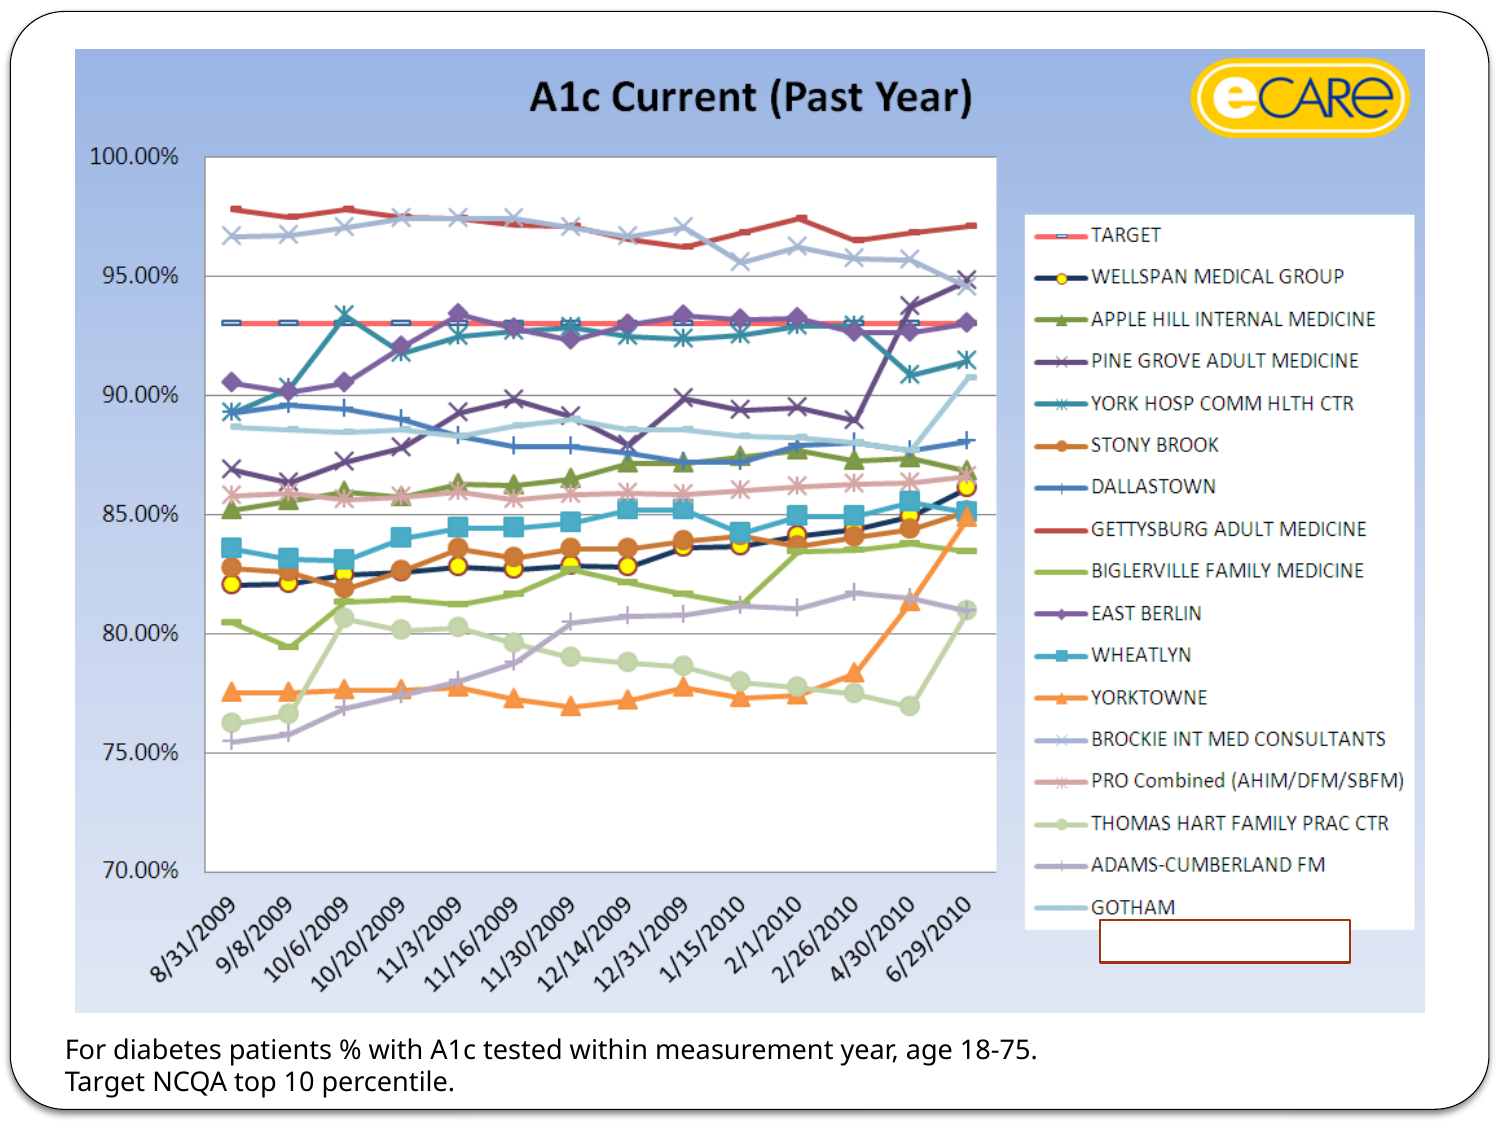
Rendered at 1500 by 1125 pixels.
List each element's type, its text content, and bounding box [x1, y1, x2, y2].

text_box For diabetes patients % with A1c tested within measurement year, age 18-75. Target NCQA top 10 percentile. [50, 1024, 1438, 1105]
picture [74, 49, 1426, 1014]
